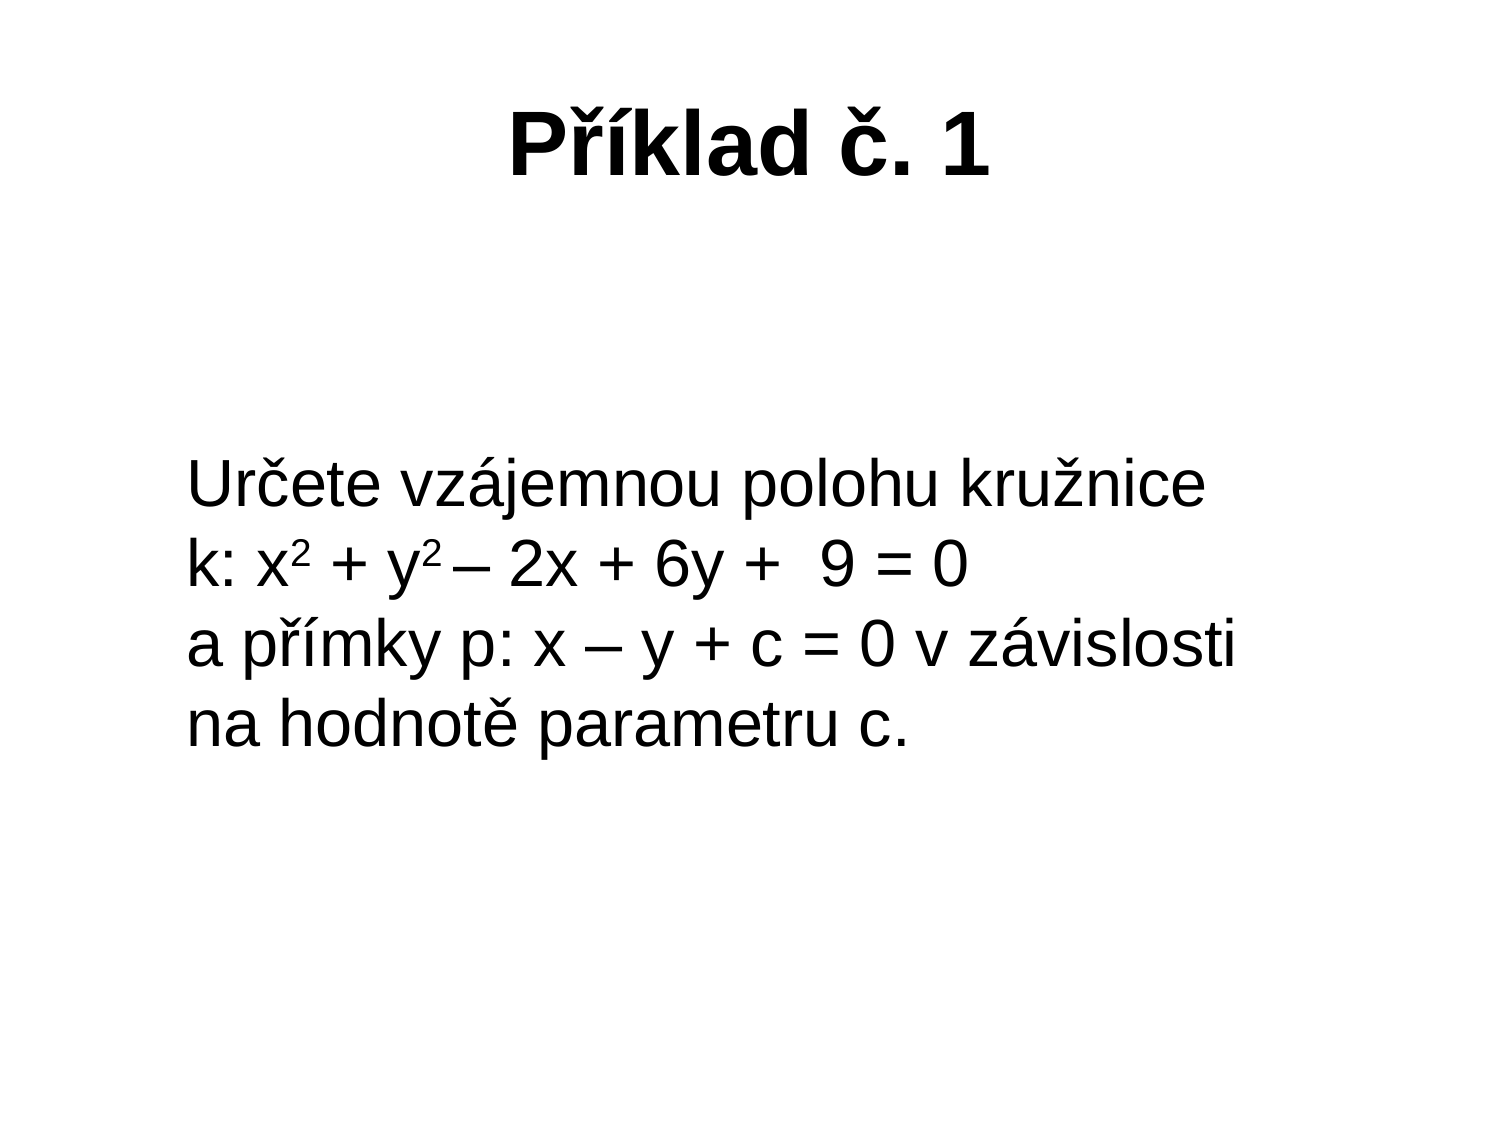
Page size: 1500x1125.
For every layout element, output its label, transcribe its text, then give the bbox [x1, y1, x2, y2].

list Určete vzájemnou polohu kružnice k: x2 + y2 – 2x + 6y + 9 = 0 a přímky p: x – y + c = 0 v závislosti na hodnotě parametru c. [171, 432, 1376, 799]
title Příklad č. 1 [75, 45, 1425, 233]
